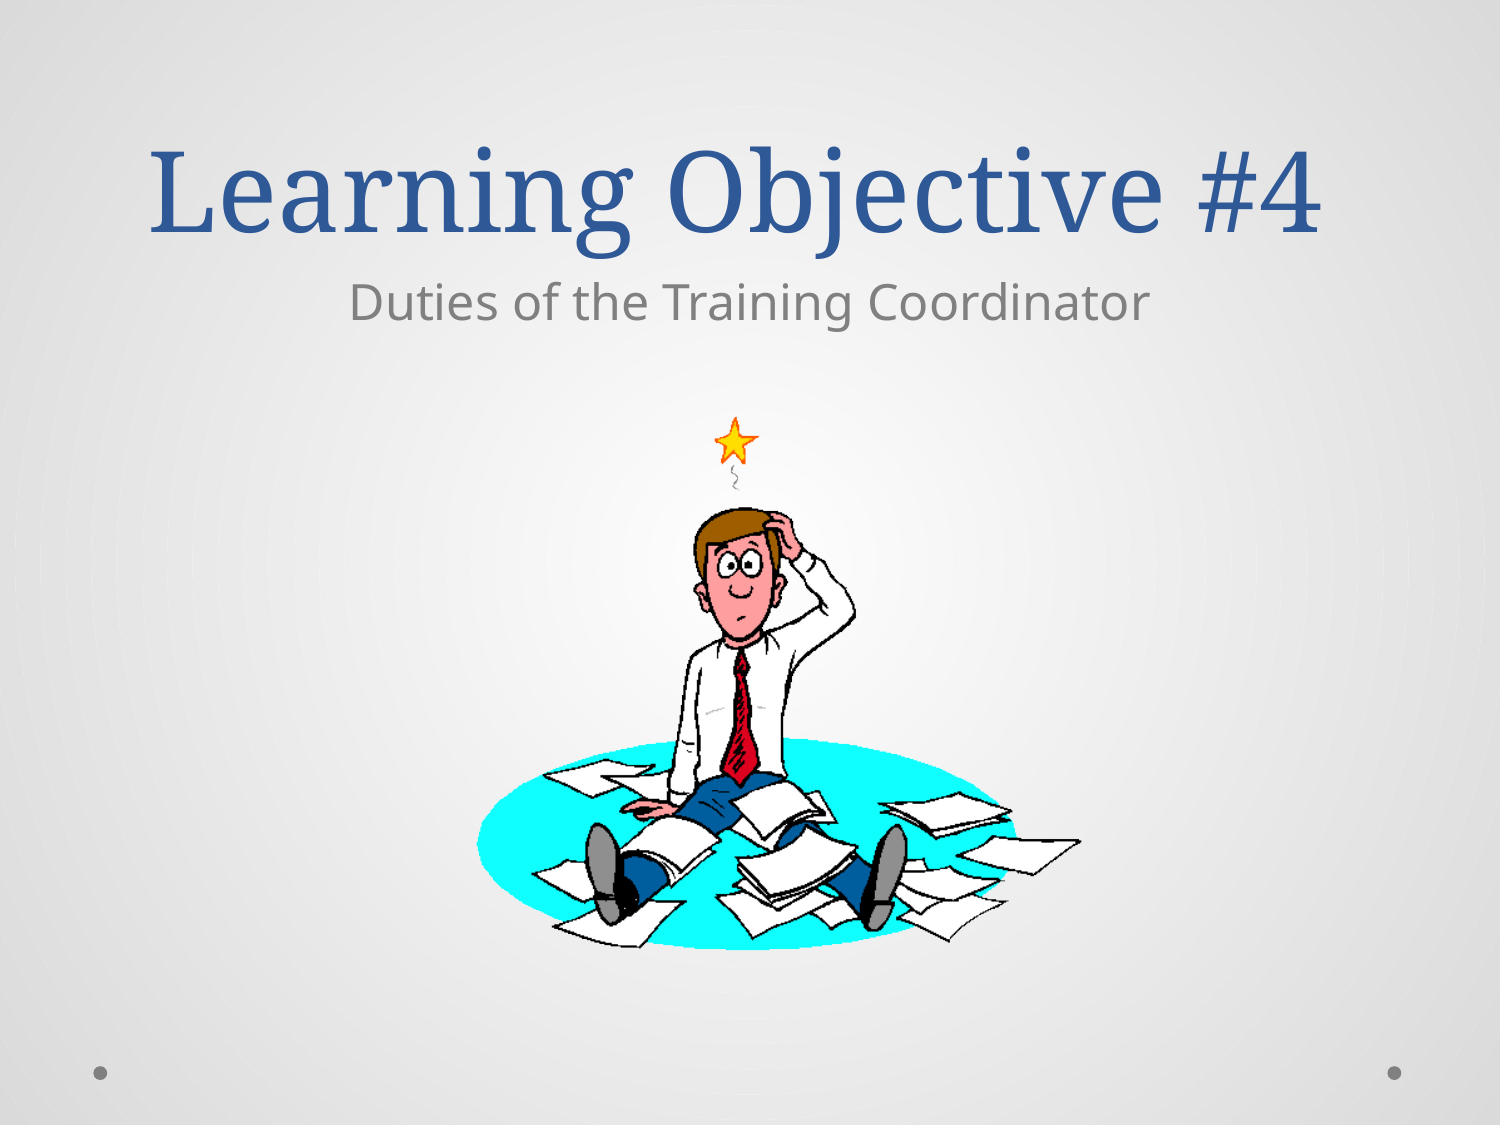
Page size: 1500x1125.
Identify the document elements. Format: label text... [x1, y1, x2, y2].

title Learning Objective #4 [75, 0, 1425, 262]
list Duties of the Training Coordinator [75, 262, 1425, 1005]
picture [474, 412, 1088, 953]
